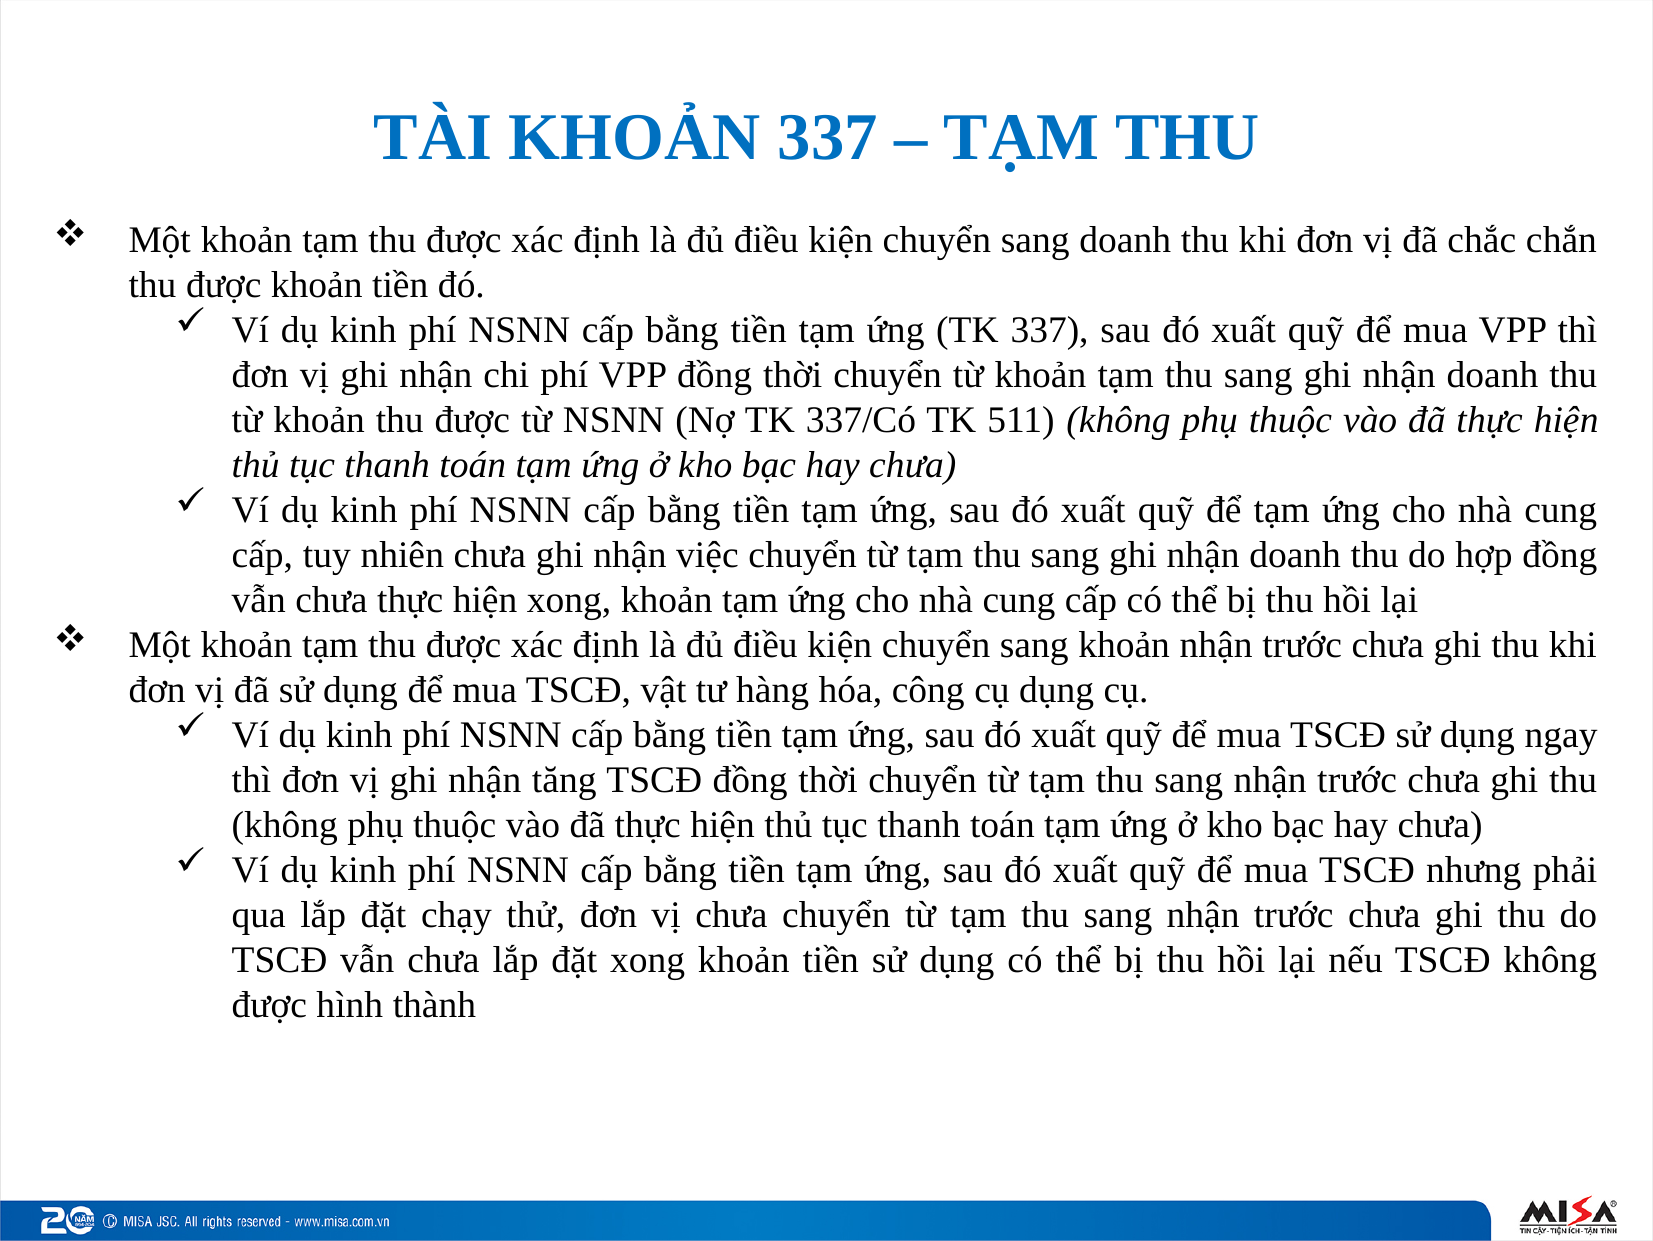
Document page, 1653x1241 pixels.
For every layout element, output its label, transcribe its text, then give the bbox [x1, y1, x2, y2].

title TÀI KHOẢN 337 – TẠM THU [76, 95, 1558, 179]
text_box Một khoản tạm thu được xác định là đủ điều kiện chuyển sang doanh thu khi đơn vị đã chắc chắn thu được khoản tiền đó. Ví dụ kinh phí NSNN cấp bằng tiền tạm ứng (TK 337), sau đó xuất quỹ để mua VPP thì đơn vị ghi nhận chi phí VPP đồng thời chuyển từ khoản tạm thu sang ghi nhận doanh thu từ khoản thu được từ NSNN (Nợ TK 337/Có TK 511) (không phụ thuộc vào đã thực hiện thủ tục thanh toán tạm ứng ở kho bạc hay chưa) Ví dụ kinh phí NSNN cấp bằng tiền tạm ứng, sau đó xuất quỹ để tạm ứng cho nhà cung cấp, tuy nhiên chưa ghi nhận việc chuyển từ tạm thu sang ghi nhận doanh thu do hợp đồng vẫn chưa thực hiện xong, khoản tạm ứng cho nhà cung cấp có thể bị thu hồi lại Một khoản tạm thu được xác định là đủ điều kiện chuyển sang khoản nhận trước chưa ghi thu khi đơn vị đã sử dụng để mua TSCĐ, vật tư hàng hóa, công cụ dụng cụ. Ví dụ kinh phí NSNN cấp bằng tiền tạm ứng, sau đó xuất quỹ để mua TSCĐ sử dụng ngay thì đơn vị ghi nhận tăng TSCĐ đồng thời chuyển từ tạm thu sang nhận trước chưa ghi thu (không phụ thuộc vào đã thực hiện thủ tục thanh toán tạm ứng ở kho bạc hay chưa) Ví dụ kinh phí NSNN cấp bằng tiền tạm ứng, sau đó xuất quỹ để mua TSCĐ nhưng phải qua lắp đặt chạy thử, đơn vị chưa chuyển từ tạm thu sang nhận trước chưa ghi thu do TSCĐ vẫn chưa lắp đặt xong khoản tiền sử dụng có thể bị thu hồi lại nếu TSCĐ không được hình thành [38, 207, 1614, 1168]
picture [0, 0, 1653, 1241]
